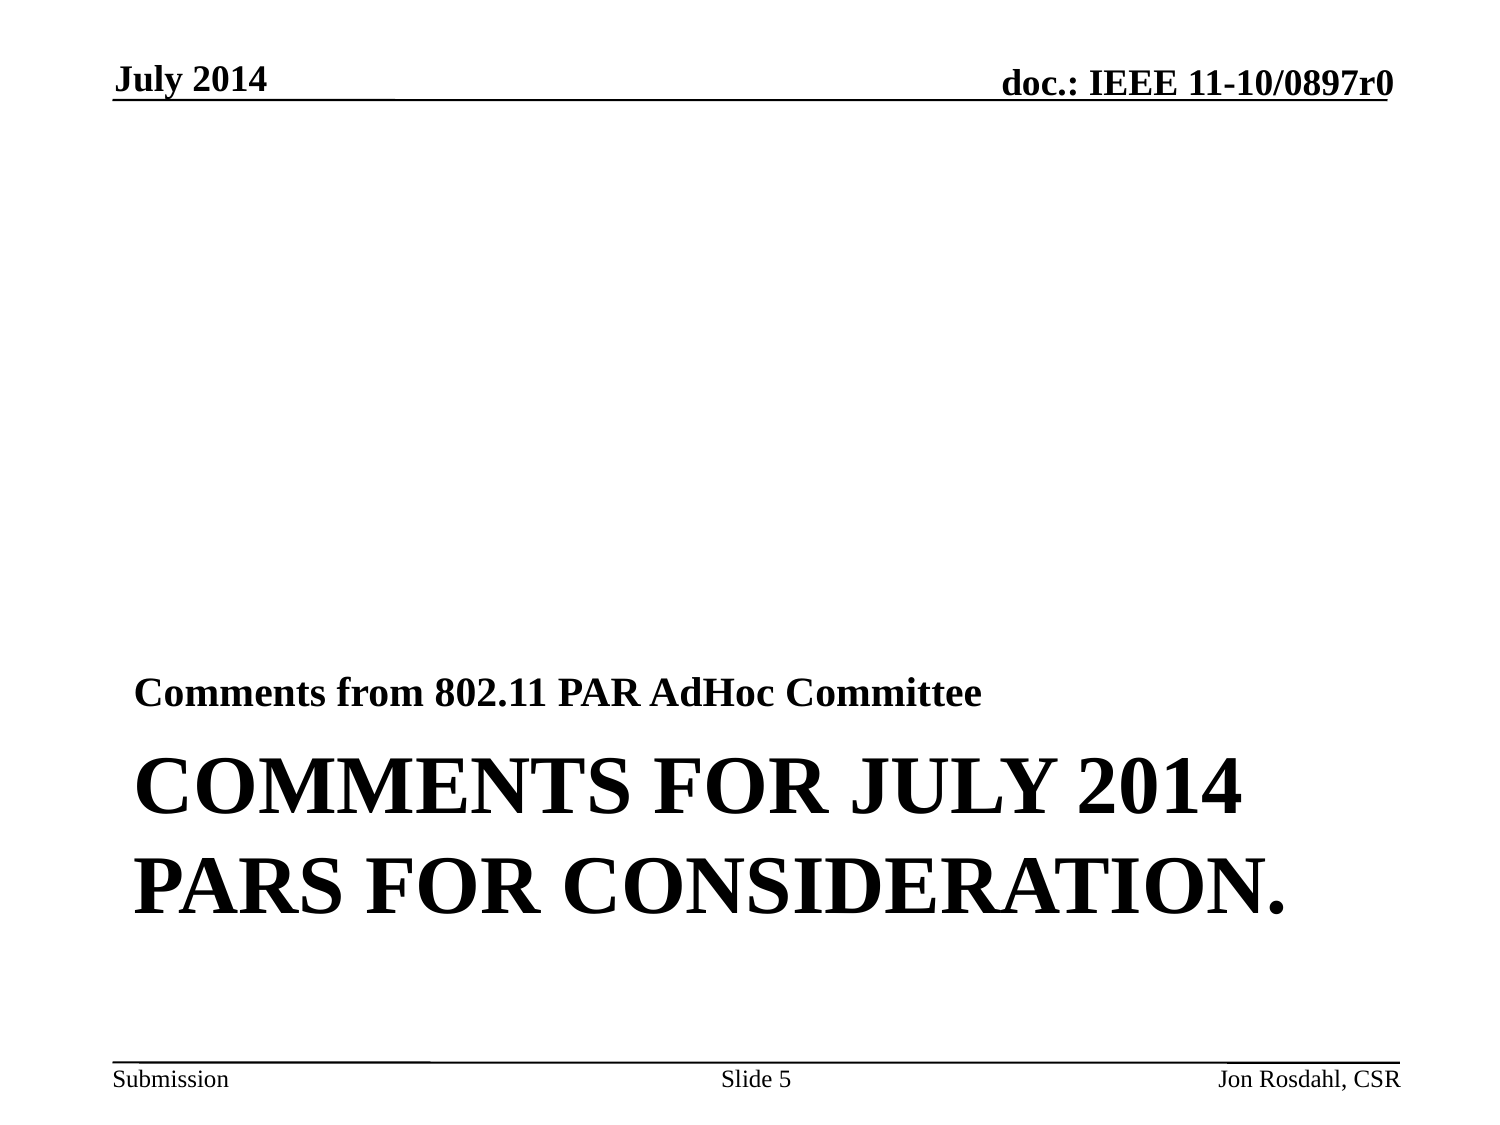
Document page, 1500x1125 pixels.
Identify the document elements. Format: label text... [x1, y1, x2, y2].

list Comments from 802.11 PAR AdHoc Committee [118, 476, 1394, 724]
title Comments for July 2014 PARS for consideration. [118, 724, 1394, 947]
slide_number Slide 5 [712, 1061, 800, 1123]
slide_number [114, 54, 423, 100]
footer Jon Rosdahl, CSR [878, 1061, 1402, 1093]
